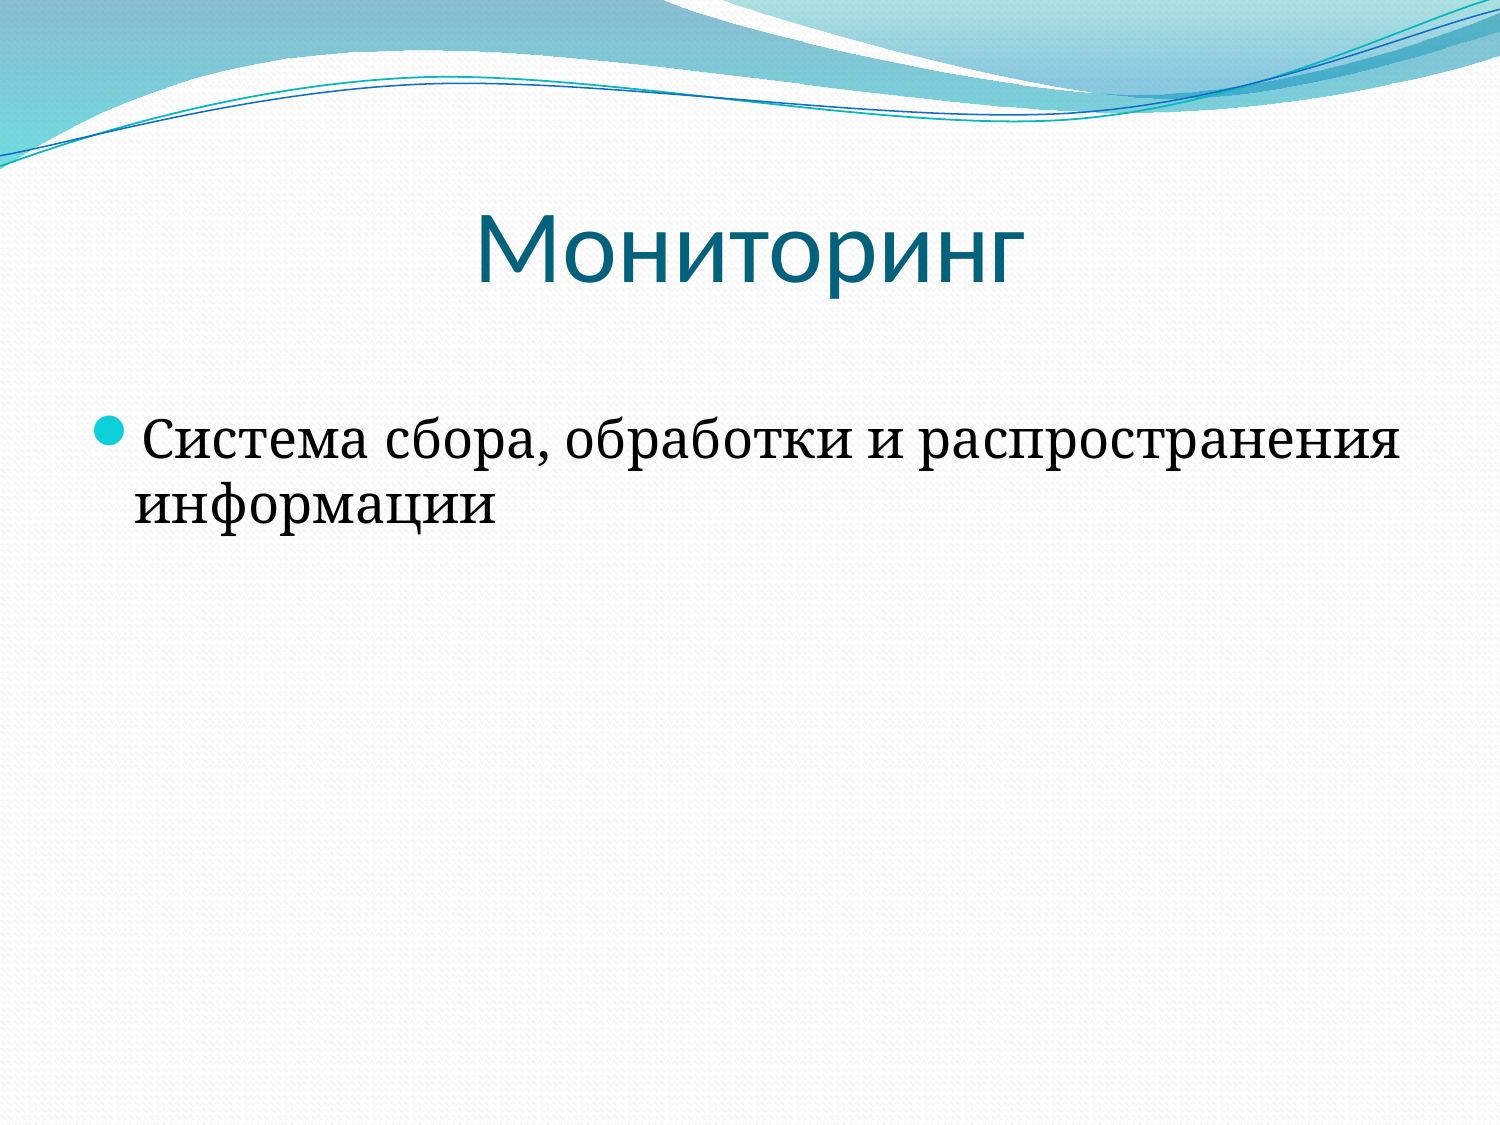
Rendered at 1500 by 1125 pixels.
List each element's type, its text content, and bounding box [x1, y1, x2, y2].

list Система сбора, обработки и распространения информации [75, 397, 1425, 1038]
title Мониторинг [75, 115, 1425, 303]
